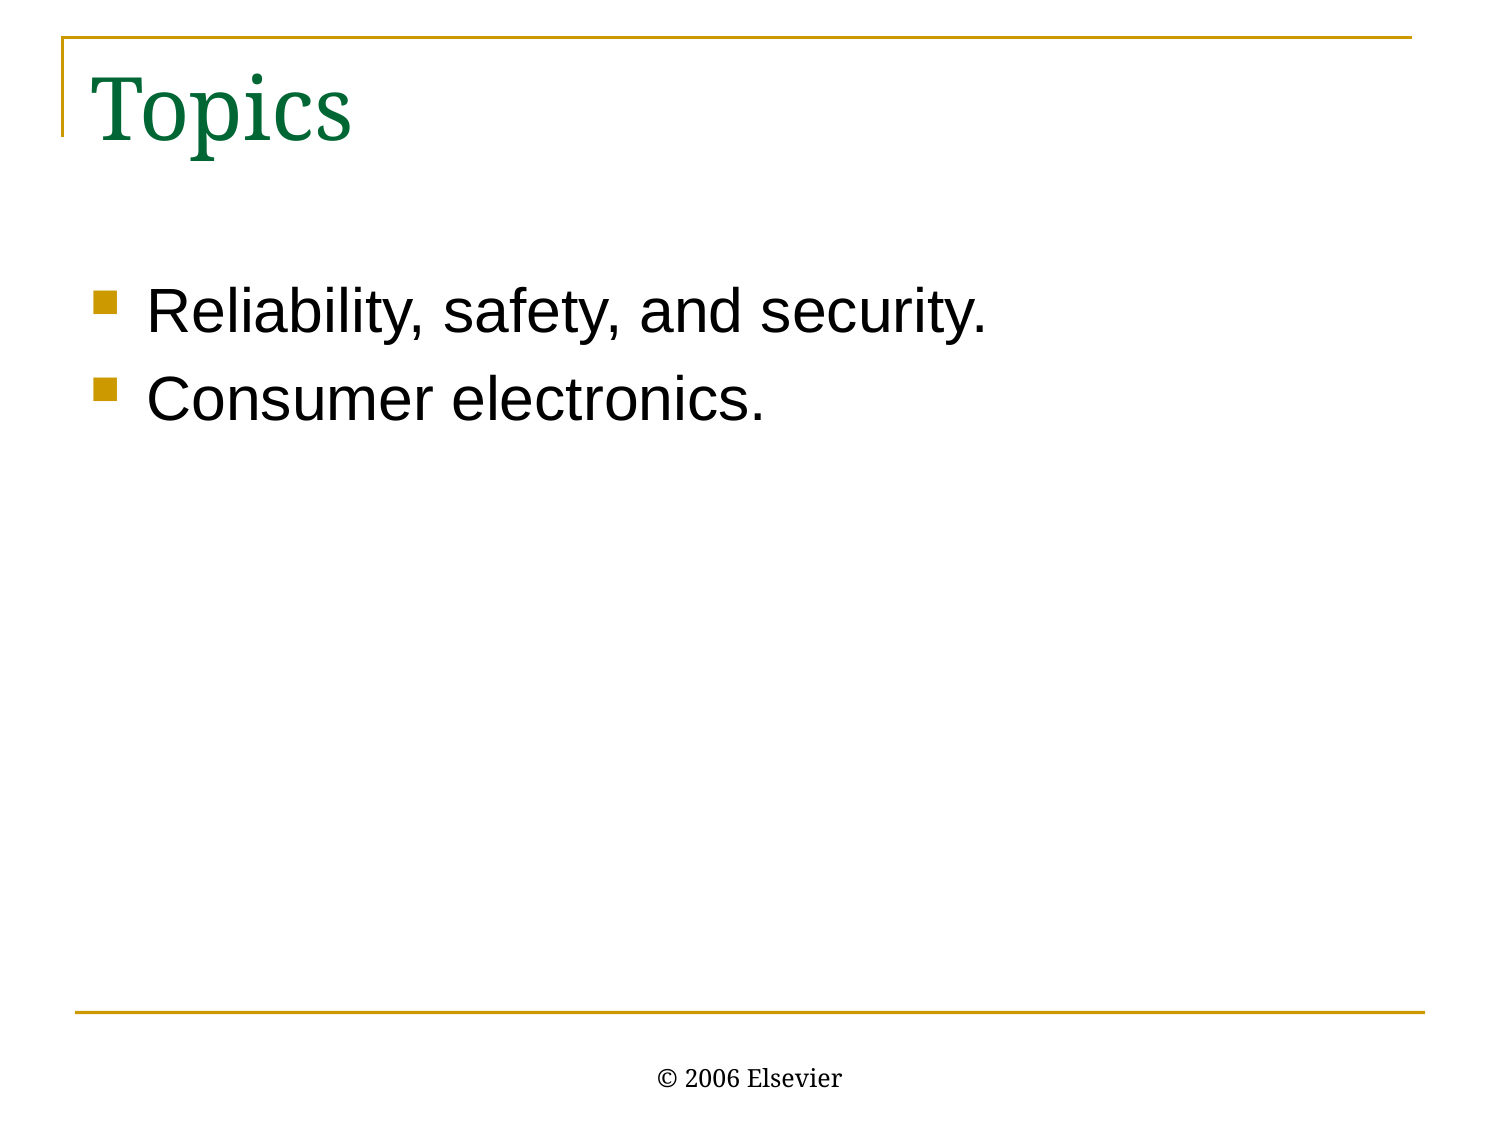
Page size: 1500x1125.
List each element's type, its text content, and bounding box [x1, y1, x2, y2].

title Topics [75, 45, 1425, 233]
list Reliability, safety, and security. Consumer electronics. [75, 262, 1425, 1006]
footer © 2006 Elsevier [512, 1025, 988, 1100]
